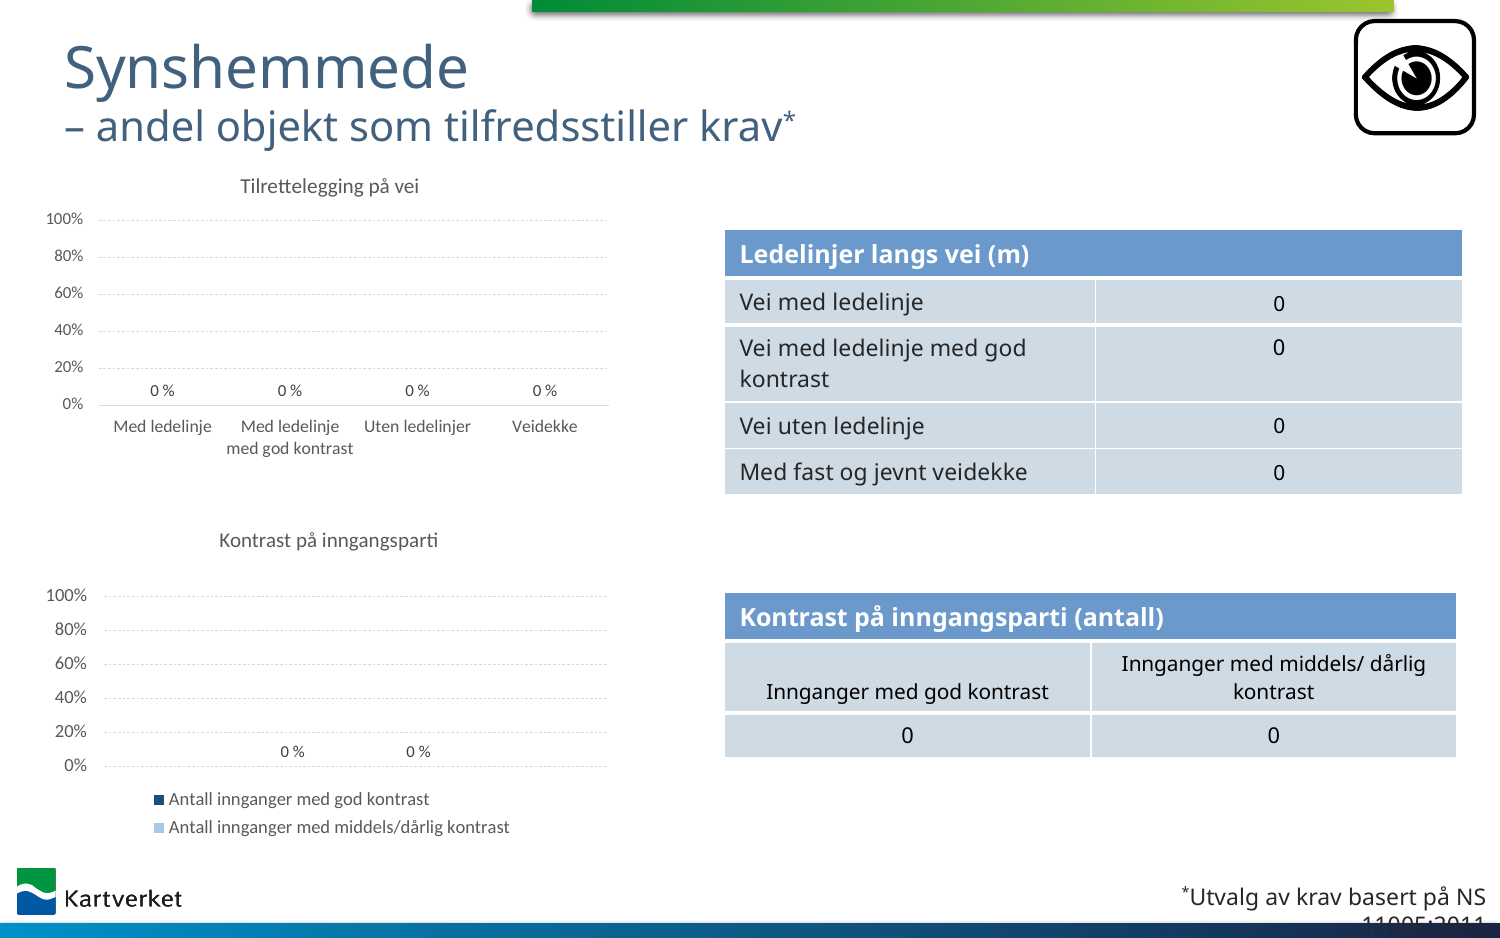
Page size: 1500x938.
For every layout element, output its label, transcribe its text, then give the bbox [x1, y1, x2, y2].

table_cell 0 [1096, 403, 1462, 448]
table_cell 0 [1096, 327, 1462, 401]
table_cell Vei med ledelinje med god kontrast [725, 327, 1095, 401]
text_box *Utvalg av krav basert på NS 11005:2011 [1068, 873, 1500, 938]
picture [41, 166, 619, 492]
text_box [1355, 20, 1475, 134]
table_cell Vei med ledelinje [725, 280, 1095, 323]
table_cell 0 [1096, 280, 1462, 323]
table_cell Vei uten ledelinje [725, 403, 1095, 448]
table_cell 0 [1096, 449, 1462, 494]
table_cell Innganger med middels/ dårlig kontrast [1092, 643, 1456, 711]
text_box Synshemmede – andel objekt som tilfredsstiller krav* [49, 24, 1431, 158]
picture [41, 520, 617, 846]
table_cell Innganger med god kontrast [725, 643, 1090, 711]
table_header Ledelinjer langs vei (m) [725, 230, 1462, 276]
table_cell Med fast og jevnt veidekke [725, 449, 1095, 494]
table_cell 0 [1092, 715, 1456, 757]
table_cell 0 [725, 715, 1090, 757]
table_header Kontrast på inngangsparti (antall) [725, 593, 1456, 639]
